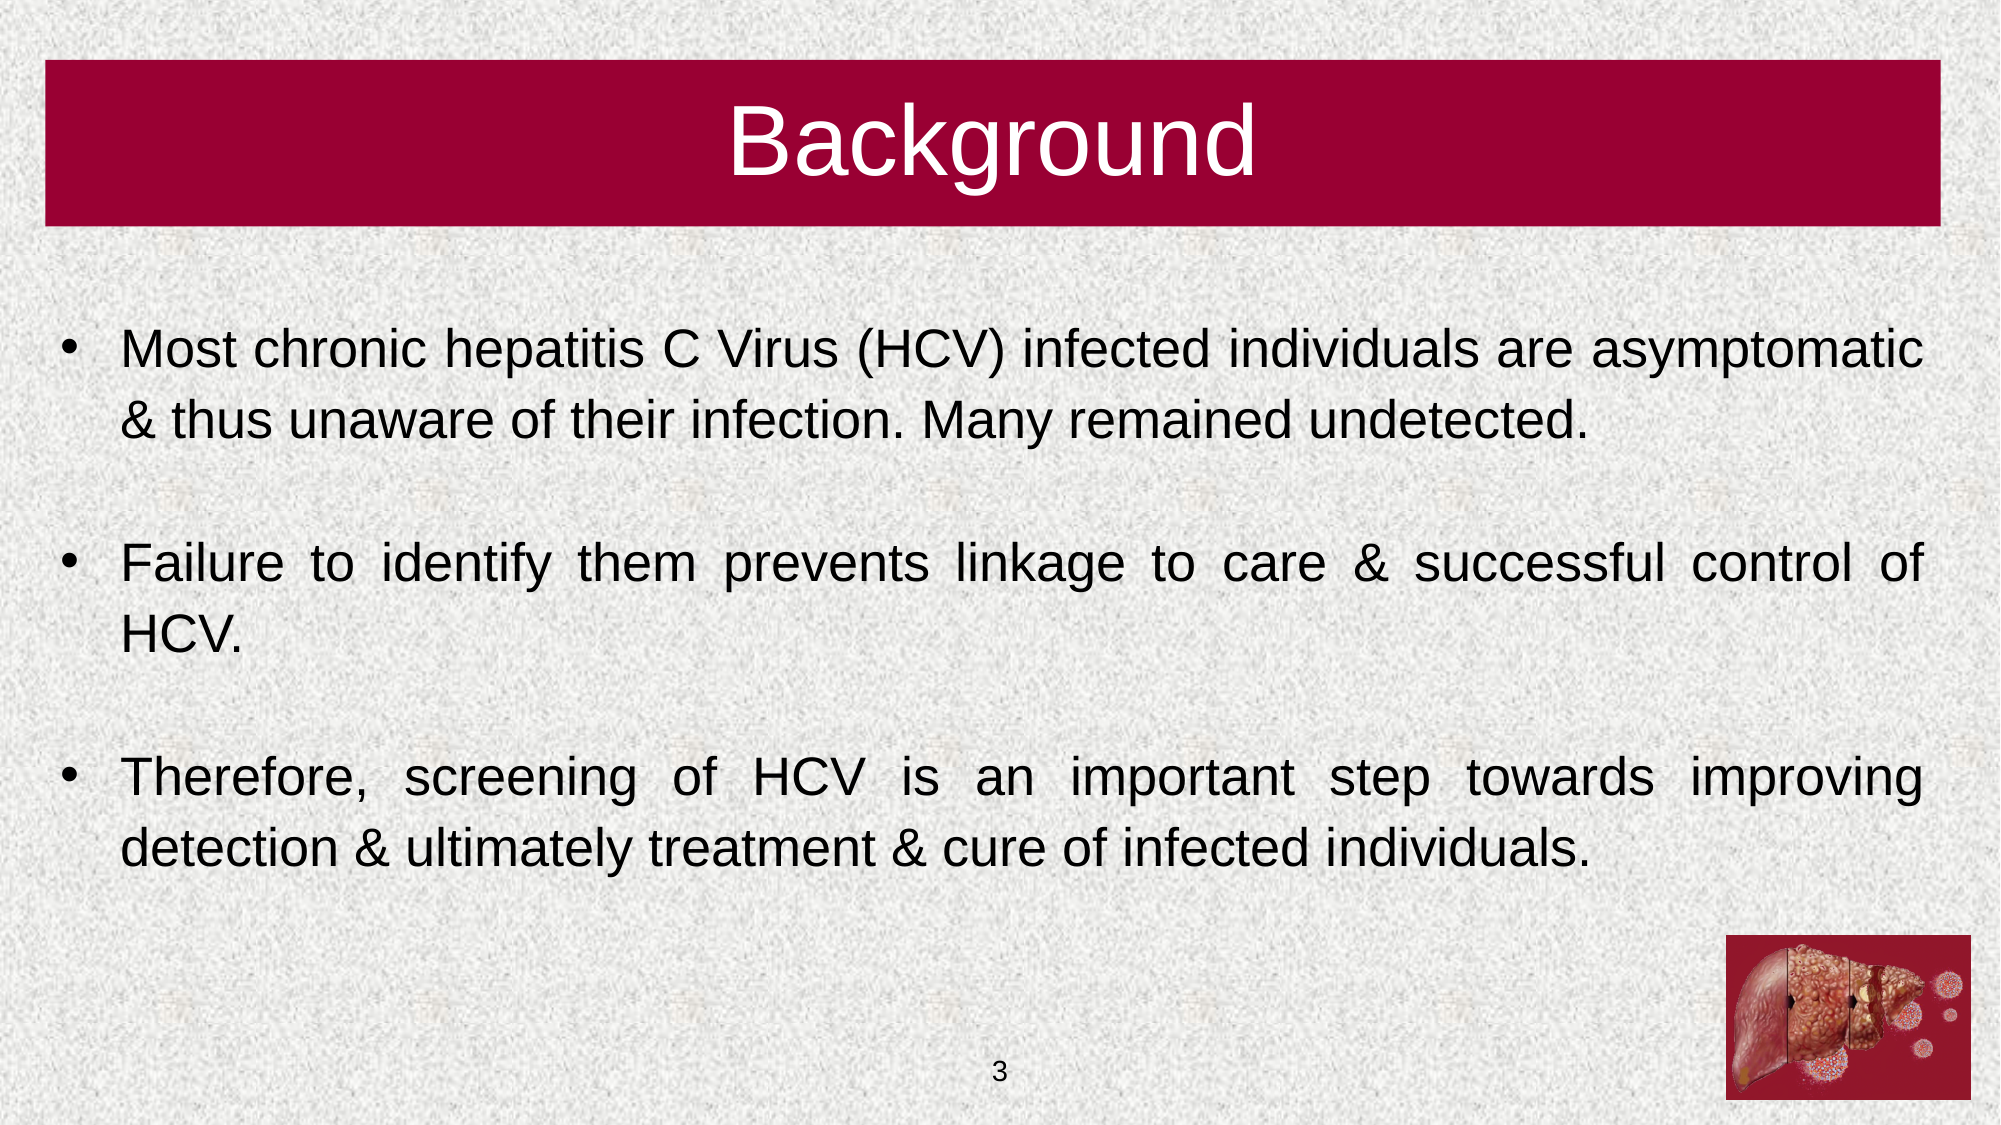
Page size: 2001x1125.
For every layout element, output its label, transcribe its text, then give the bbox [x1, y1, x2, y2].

list Most chronic hepatitis C Virus (HCV) infected individuals are asymptomatic & thus unaware of their infection. Many remained undetected. Failure to identify them prevents linkage to care & successful control of HCV. Therefore, screening of HCV is an important step towards improving detection & ultimately treatment & cure of infected individuals. [45, 299, 1941, 920]
picture [0, 0, 2001, 1125]
slide_number 3 [774, 1039, 1225, 1100]
title Background [45, 59, 1941, 227]
